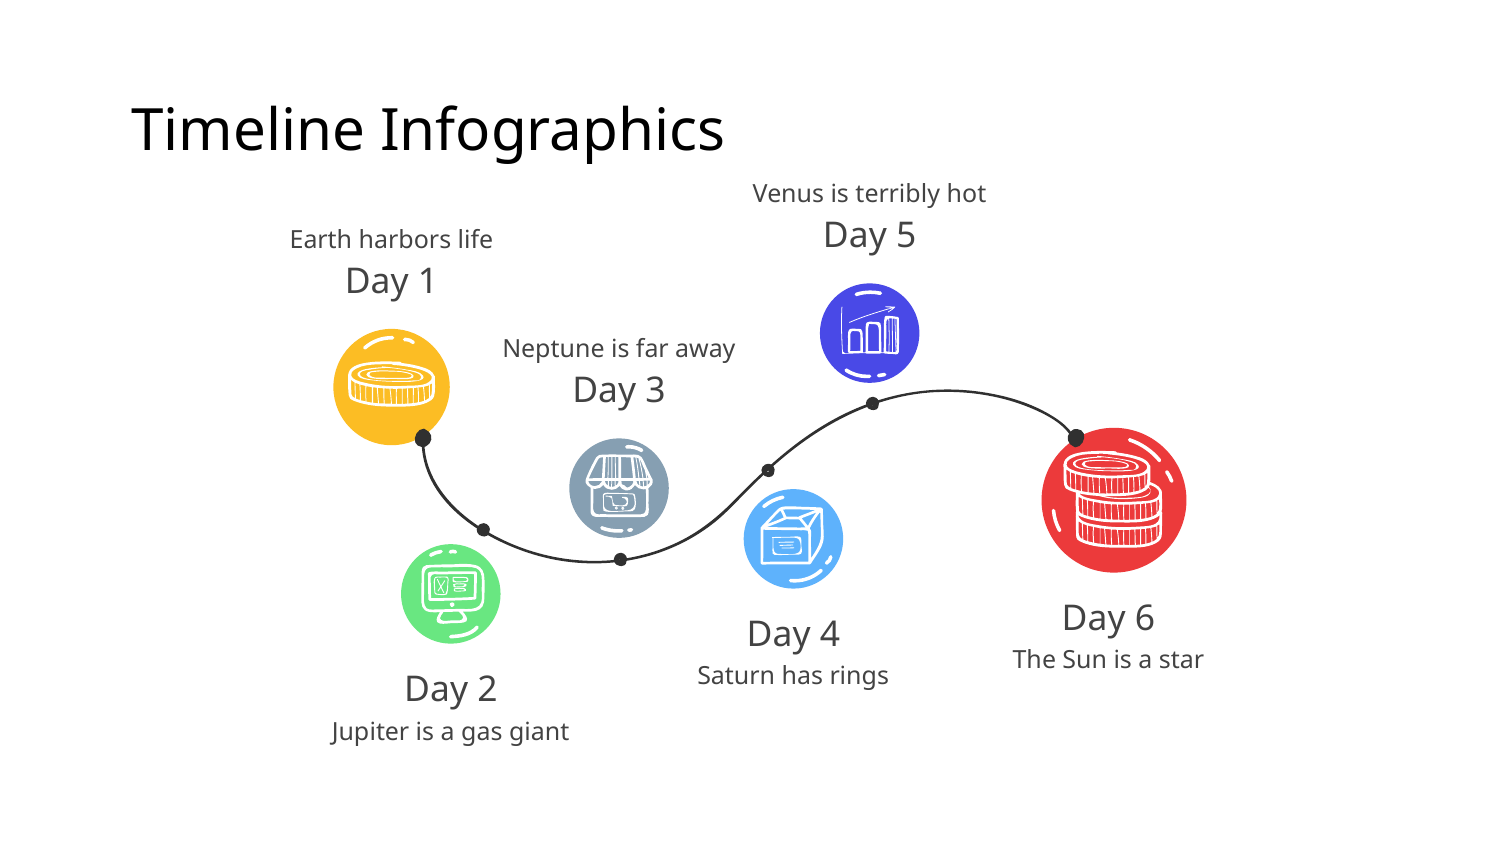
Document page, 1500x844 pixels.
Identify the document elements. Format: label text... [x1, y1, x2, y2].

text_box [531, 321, 755, 387]
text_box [315, 543, 587, 757]
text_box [256, 212, 527, 446]
title Timeline Infographics [116, 88, 1384, 167]
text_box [412, 389, 1087, 567]
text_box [658, 576, 929, 702]
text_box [973, 427, 1244, 686]
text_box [734, 166, 1005, 384]
